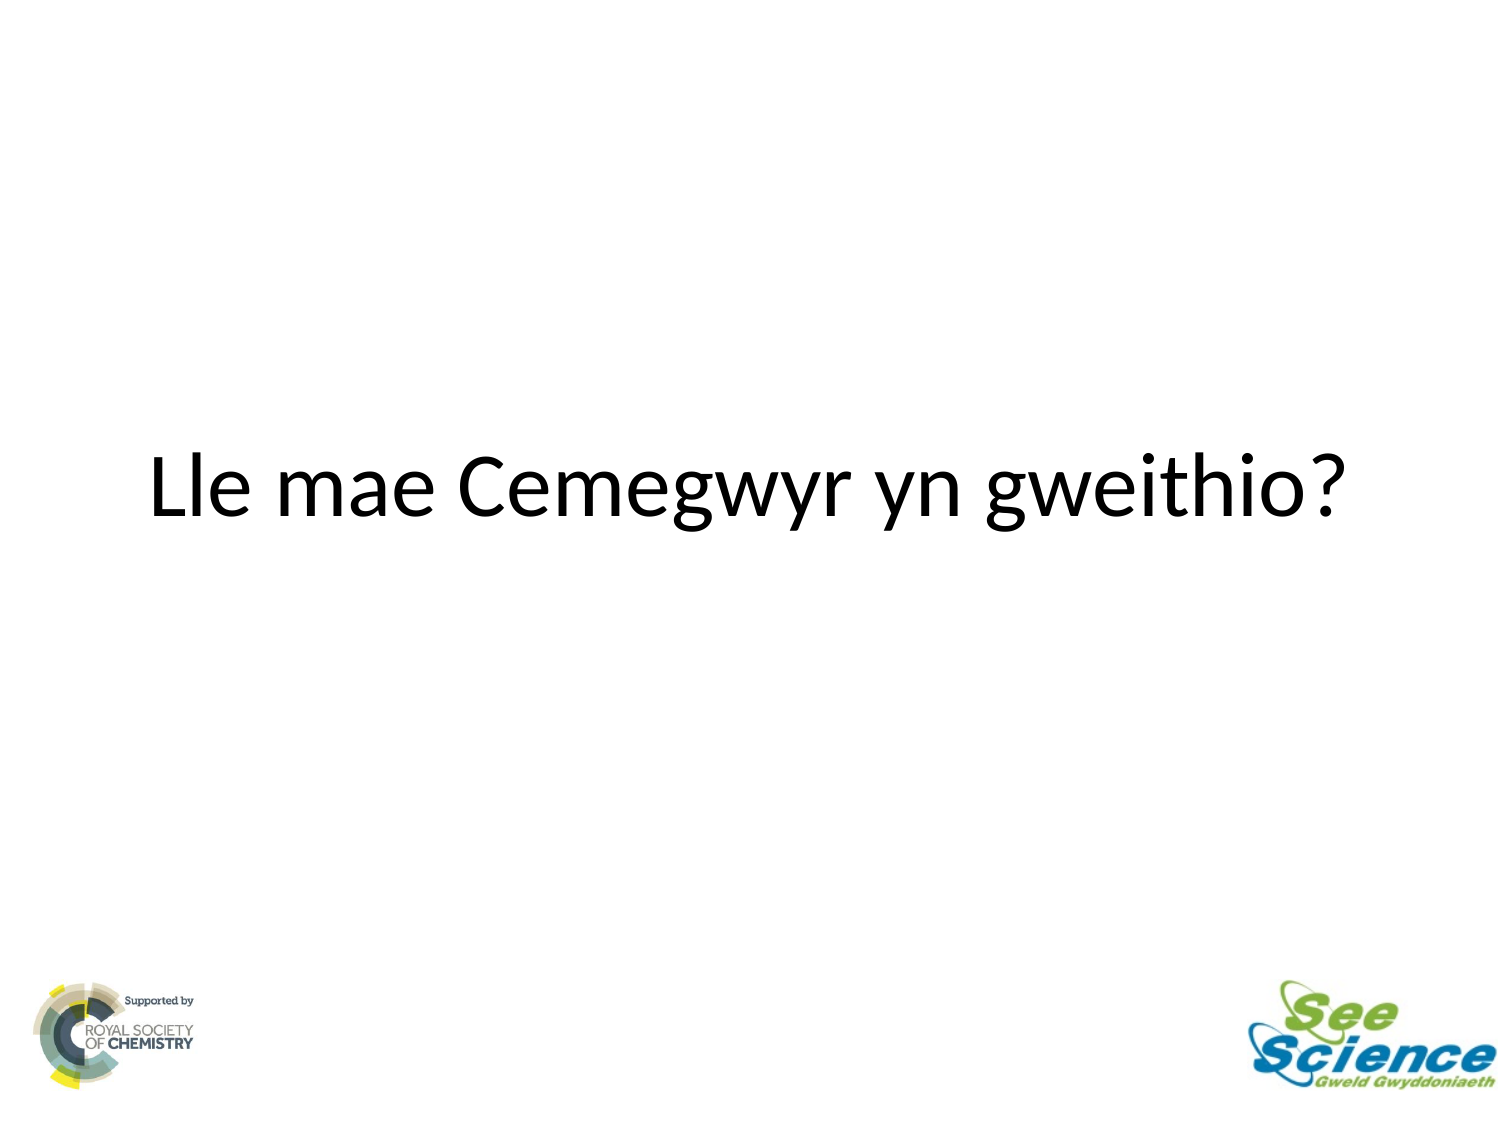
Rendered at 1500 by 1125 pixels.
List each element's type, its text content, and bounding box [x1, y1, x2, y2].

picture [1247, 979, 1499, 1091]
title Lle mae Cemegwyr yn gweithio? [75, 243, 1425, 716]
picture [1, 951, 224, 1119]
